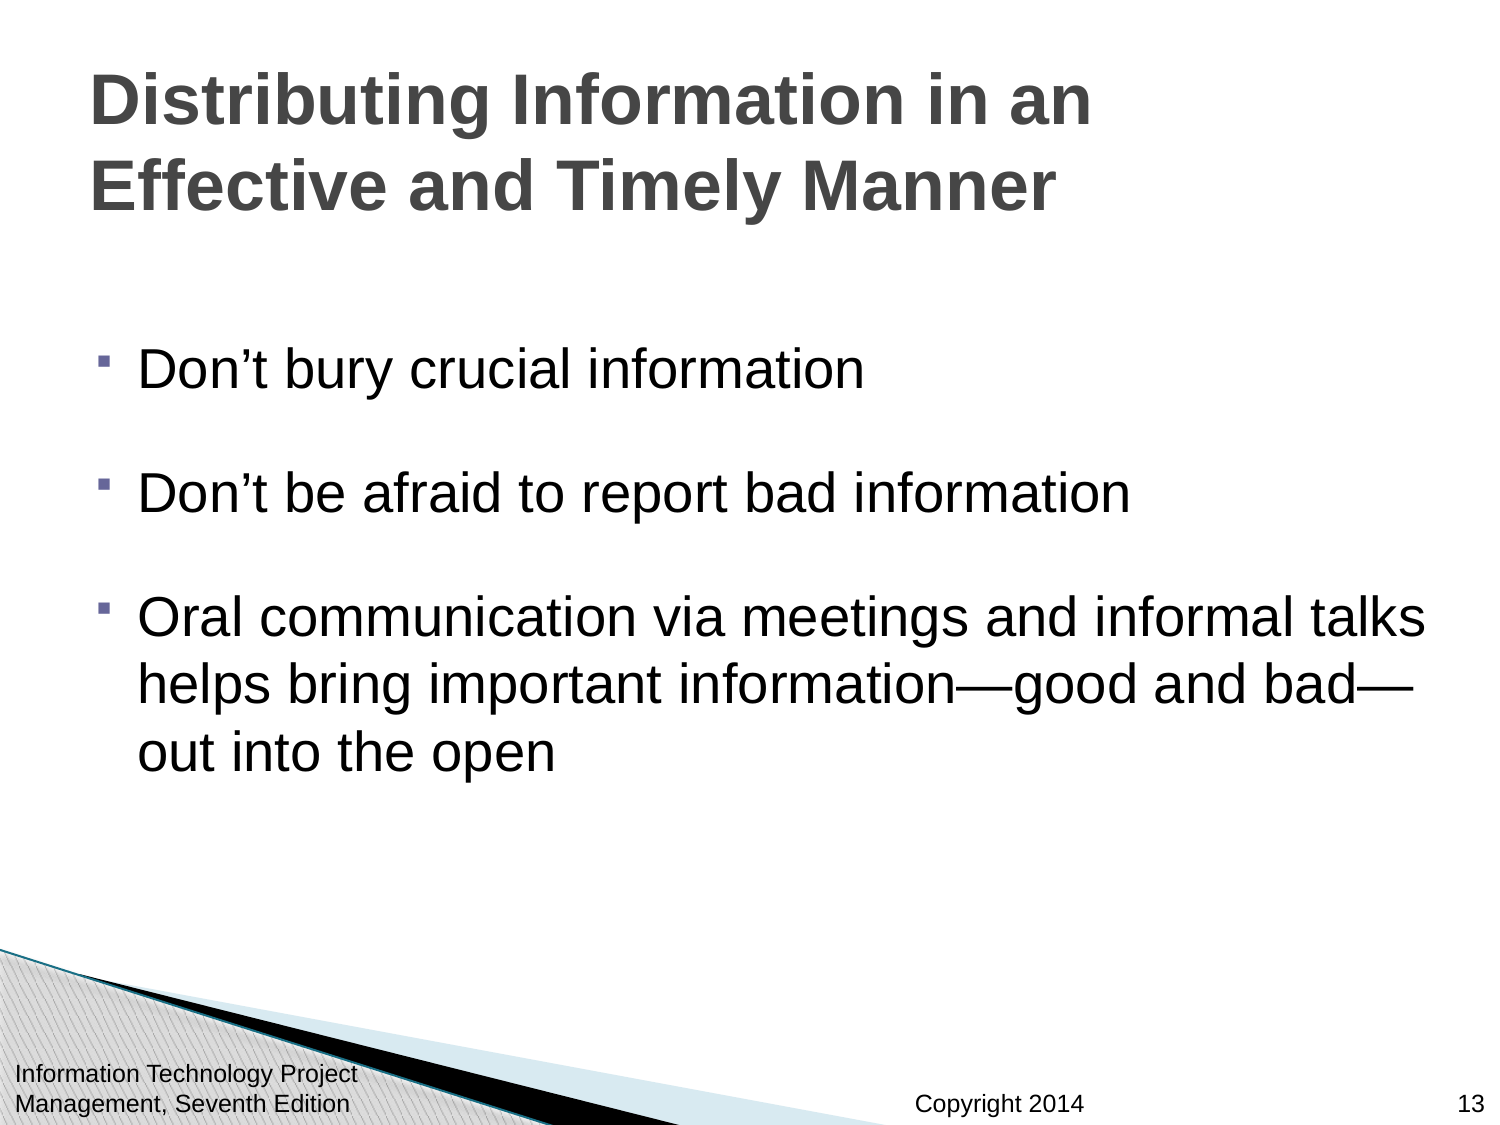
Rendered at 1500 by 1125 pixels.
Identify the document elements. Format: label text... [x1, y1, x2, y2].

footer Information Technology Project Management, Seventh Edition [0, 1065, 425, 1125]
list Don’t bury crucial information Don’t be afraid to report bad information Oral communication via meetings and informal talks helps bring important information—good and bad—out into the open [62, 324, 1451, 1038]
slide_number 13 [1408, 1065, 1500, 1125]
title Distributing Information in an Effective and Timely Manner [75, 45, 1425, 233]
